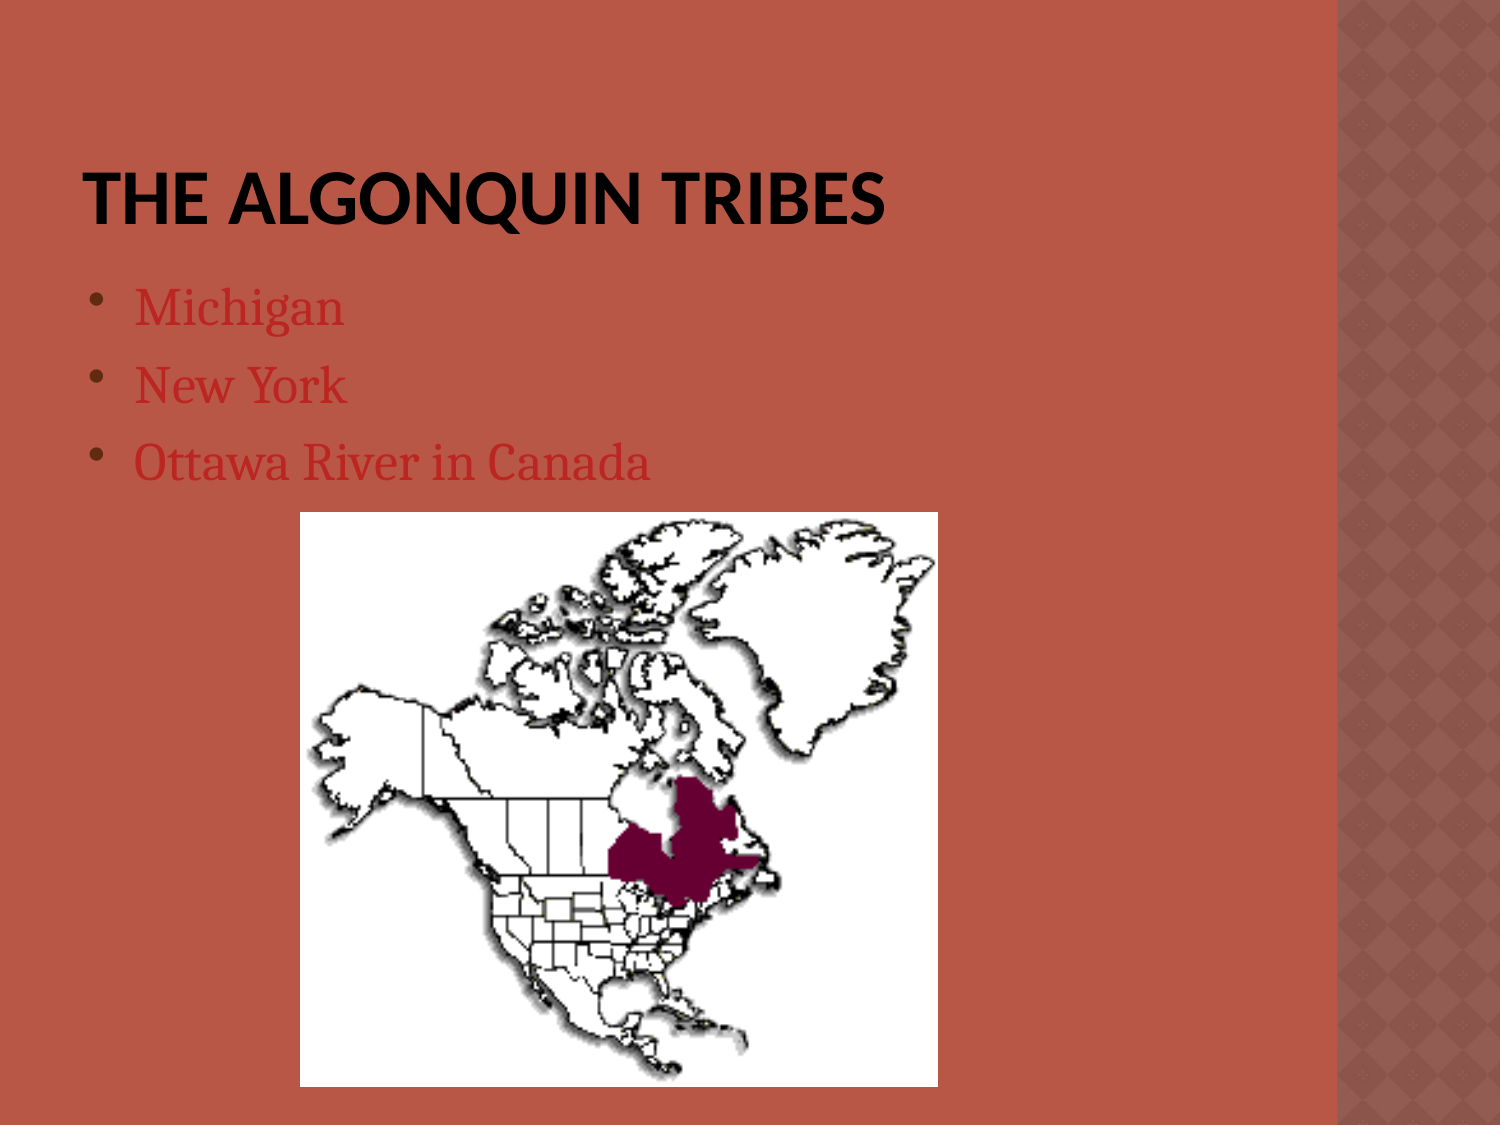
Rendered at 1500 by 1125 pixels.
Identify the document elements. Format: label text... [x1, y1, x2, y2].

picture [299, 511, 938, 1087]
title The Algonquin Tribes [75, 52, 1263, 240]
list Michigan New York Ottawa River in Canada [75, 264, 1263, 1059]
